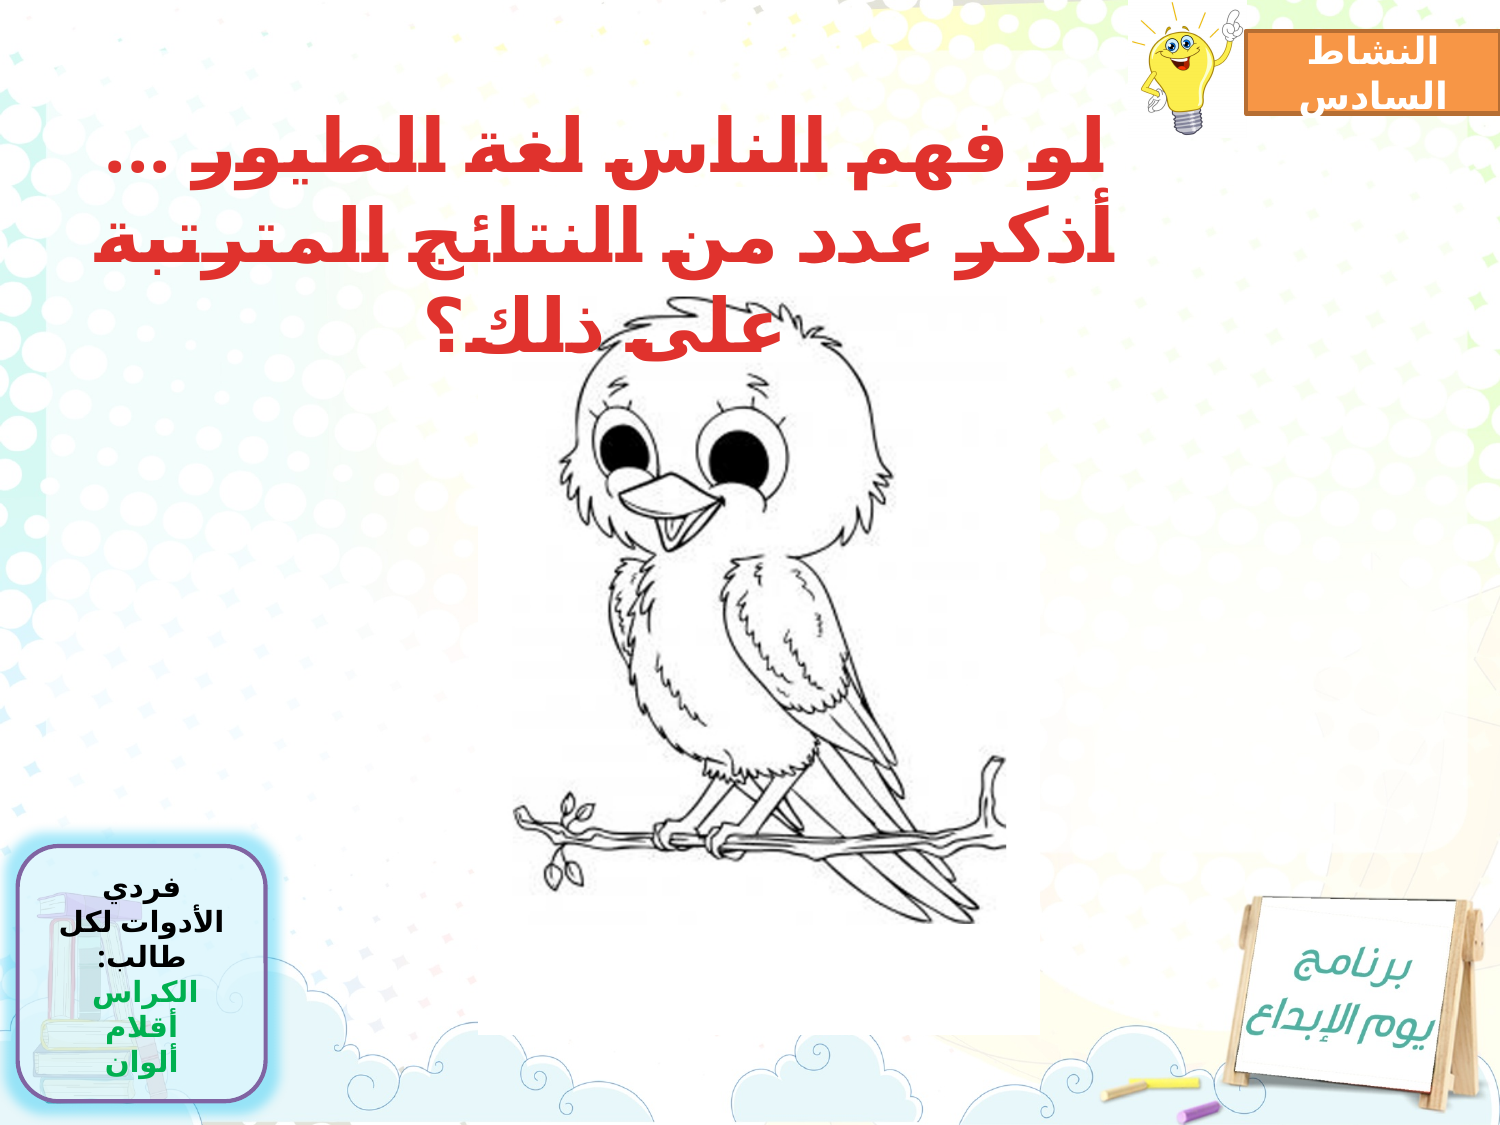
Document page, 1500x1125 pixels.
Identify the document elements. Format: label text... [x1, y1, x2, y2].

text_box فردي الأدوات لكل طالب: الكراس أقلام ألوان [15, 843, 268, 1104]
text_box النشاط السادس [1251, 29, 1500, 116]
picture [0, 0, 1500, 1125]
text_box لو فهم الناس لغة الطيور ... أذكر عدد من النتائج المترتبة على ذلك؟ [29, 89, 1182, 375]
